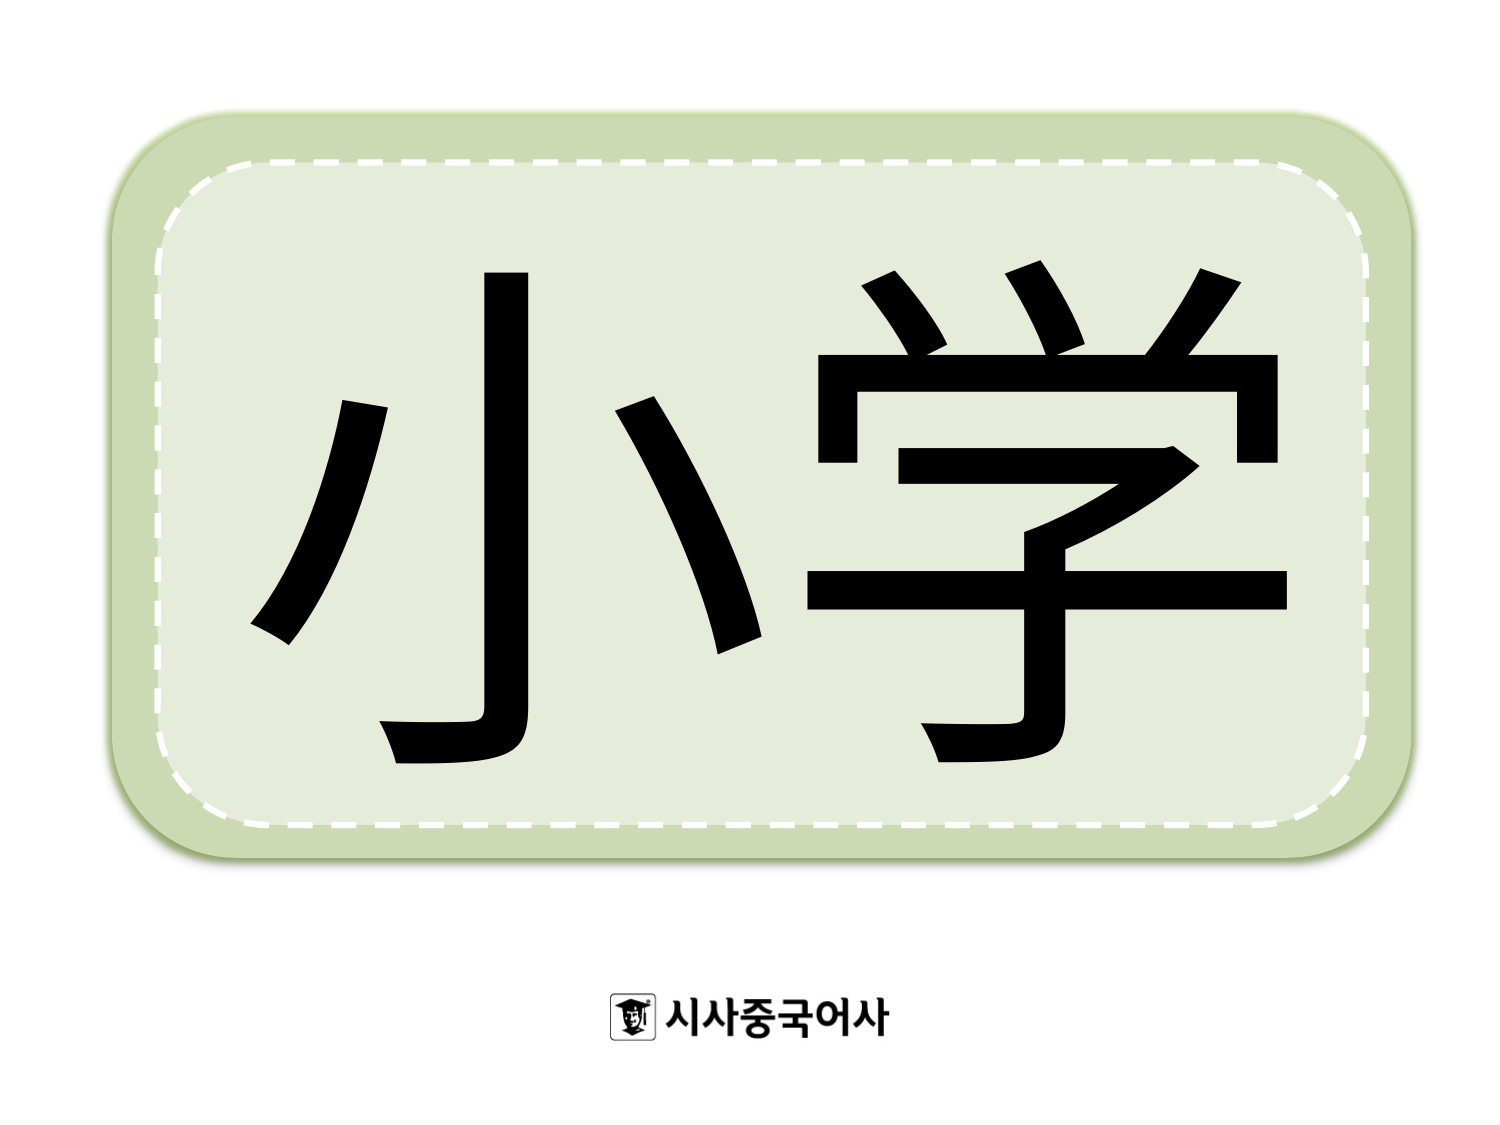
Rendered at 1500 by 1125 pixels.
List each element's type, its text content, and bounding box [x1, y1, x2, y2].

text_box 小学 [171, 172, 1380, 836]
picture [602, 987, 898, 1047]
text_box [162, 160, 1371, 824]
